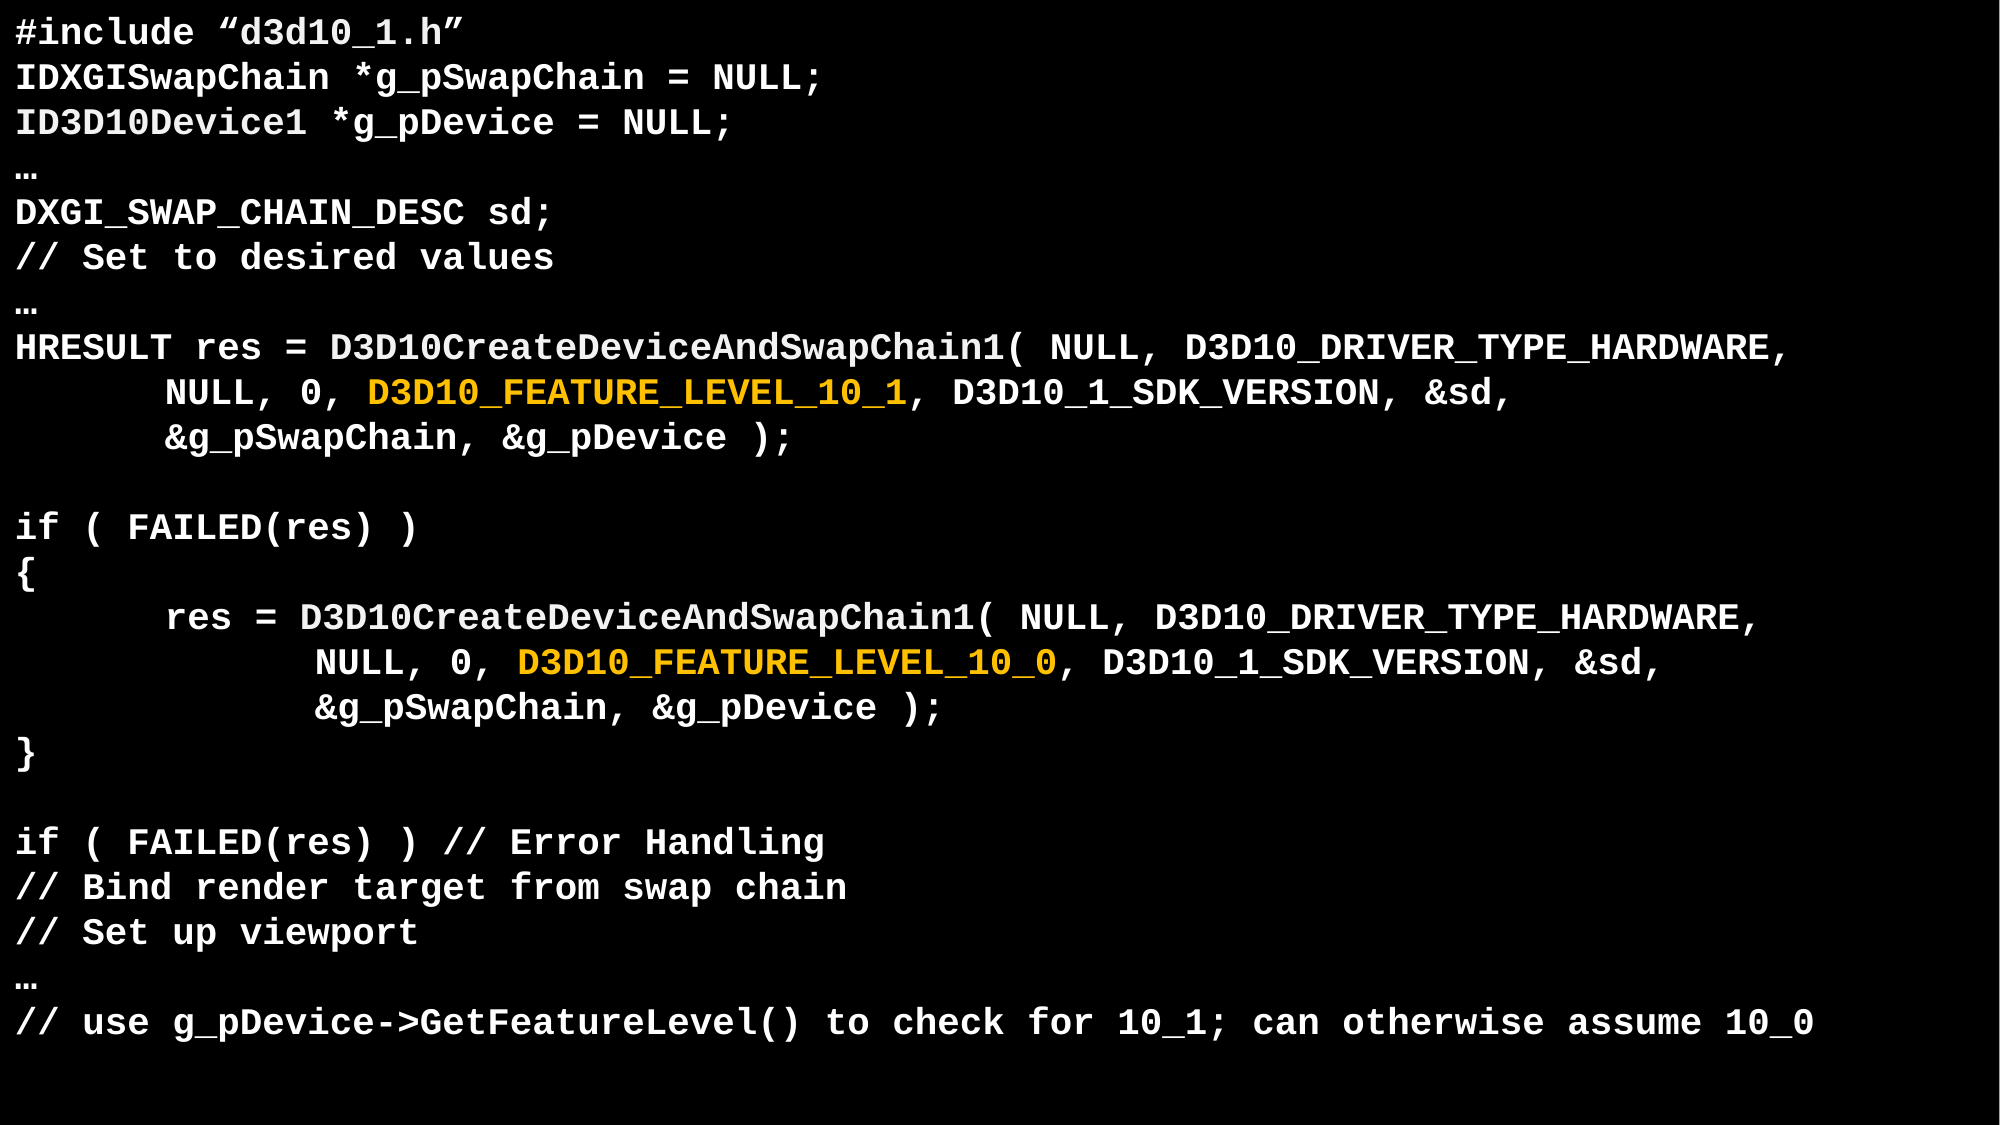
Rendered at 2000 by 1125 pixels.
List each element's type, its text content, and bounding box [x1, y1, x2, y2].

text_box #include “d3d10_1.h” IDXGISwapChain *g_pSwapChain = NULL; ID3D10Device1 *g_pDevice = NULL; … DXGI_SWAP_CHAIN_DESC sd; // Set to desired values … HRESULT res = D3D10CreateDeviceAndSwapChain1( NULL, D3D10_DRIVER_TYPE_HARDWARE, NULL, 0, D3D10_FEATURE_LEVEL_10_1, D3D10_1_SDK_VERSION, &sd, &g_pSwapChain, &g_pDevice ); if ( FAILED(res) ) { res = D3D10CreateDeviceAndSwapChain1( NULL, D3D10_DRIVER_TYPE_HARDWARE, NULL, 0, D3D10_FEATURE_LEVEL_10_0, D3D10_1_SDK_VERSION, &sd, &g_pSwapChain, &g_pDevice ); } if ( FAILED(res) ) // Error Handling // Bind render target from swap chain // Set up viewport … // use g_pDevice->GetFeatureLevel() to check for 10_1; can otherwise assume 10_0 [0, 0, 2000, 1125]
